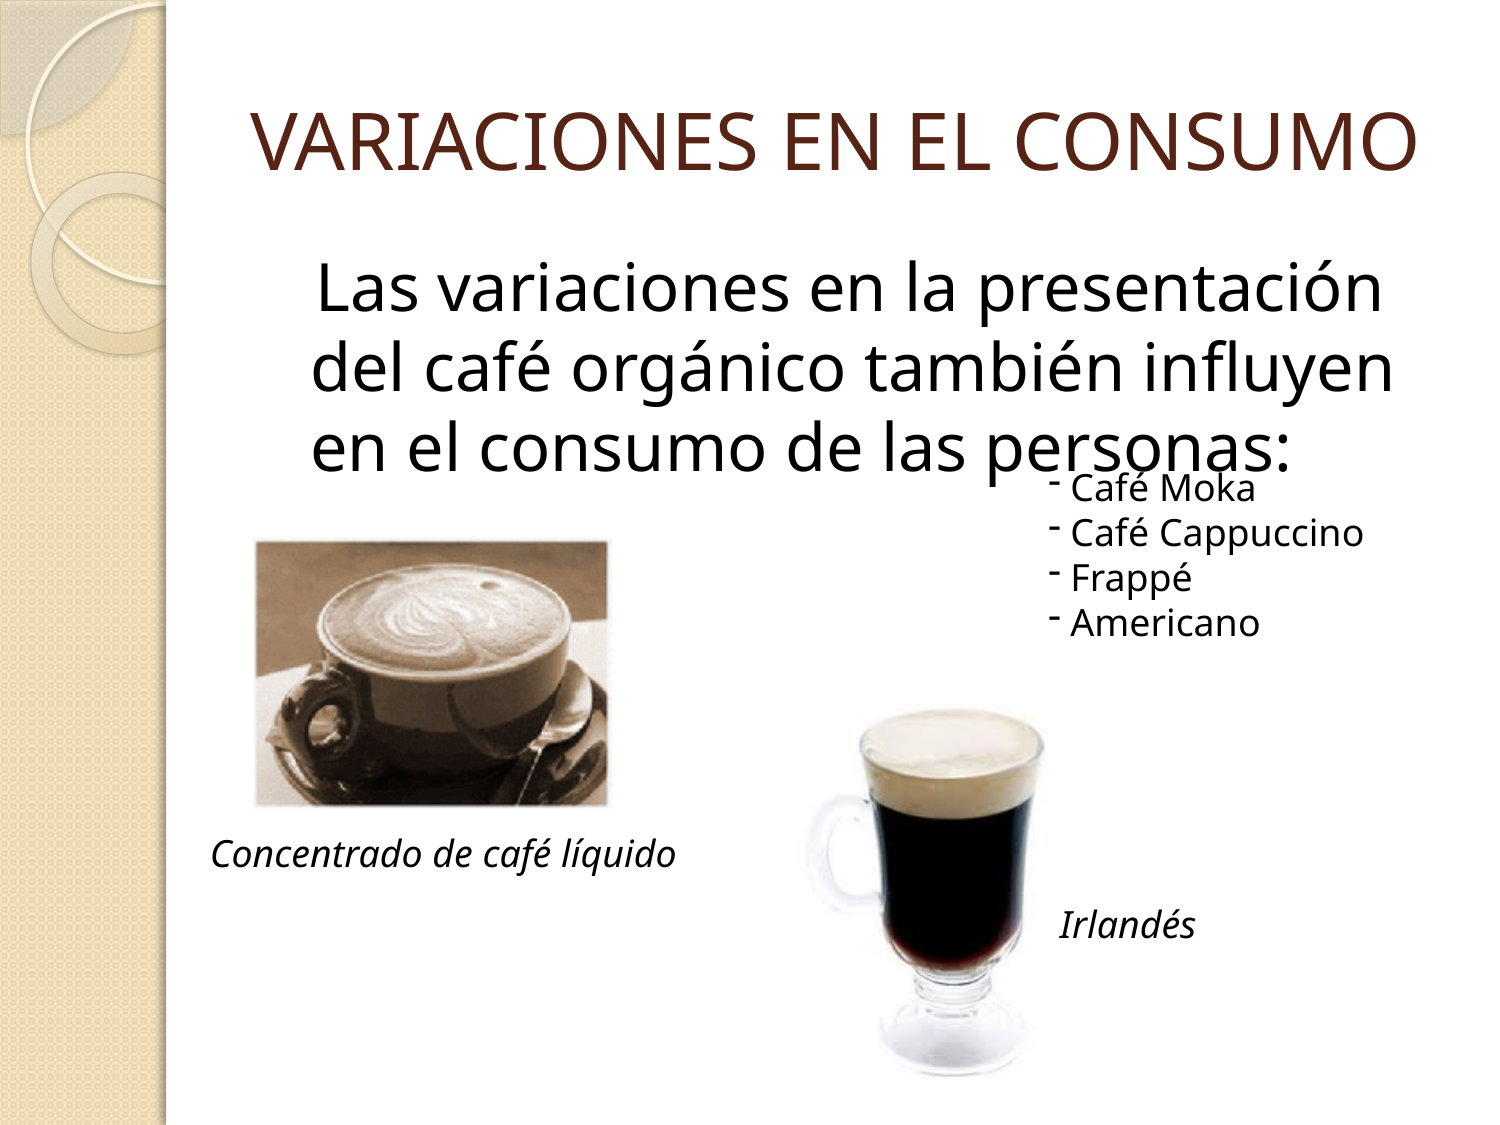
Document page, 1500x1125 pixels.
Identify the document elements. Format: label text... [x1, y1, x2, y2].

title VARIACIONES EN EL CONSUMO [235, 45, 1466, 233]
text_box Concentrado de café líquido [195, 822, 692, 882]
list Las variaciones en la presentación del café orgánico también influyen en el consumo de las personas: [235, 237, 1466, 1025]
text_box Café Moka Café Cappuccino Frappé Americano [1033, 456, 1436, 696]
picture [796, 703, 1054, 1080]
picture [253, 538, 612, 810]
text_box Irlandés [1061, 893, 1353, 953]
